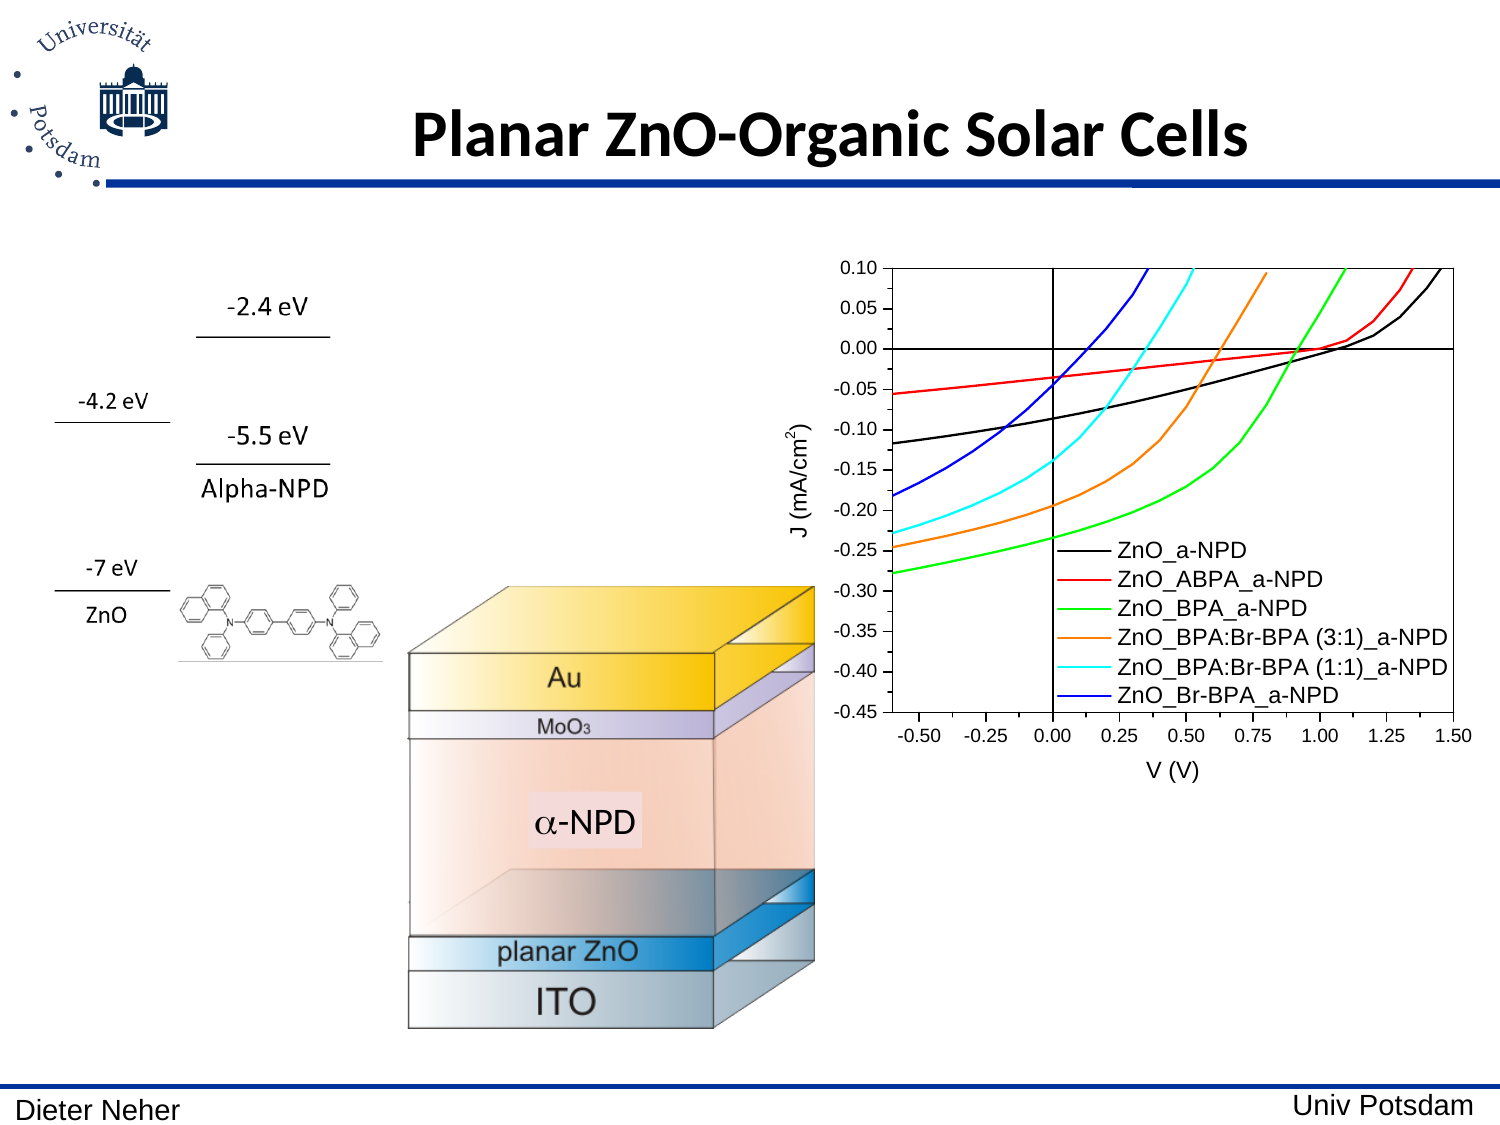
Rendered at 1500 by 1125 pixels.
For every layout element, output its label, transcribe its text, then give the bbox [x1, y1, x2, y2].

title Planar ZnO-Organic Solar Cells [193, 35, 1470, 178]
picture [406, 586, 815, 1030]
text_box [54, 220, 408, 823]
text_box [744, 196, 1500, 817]
